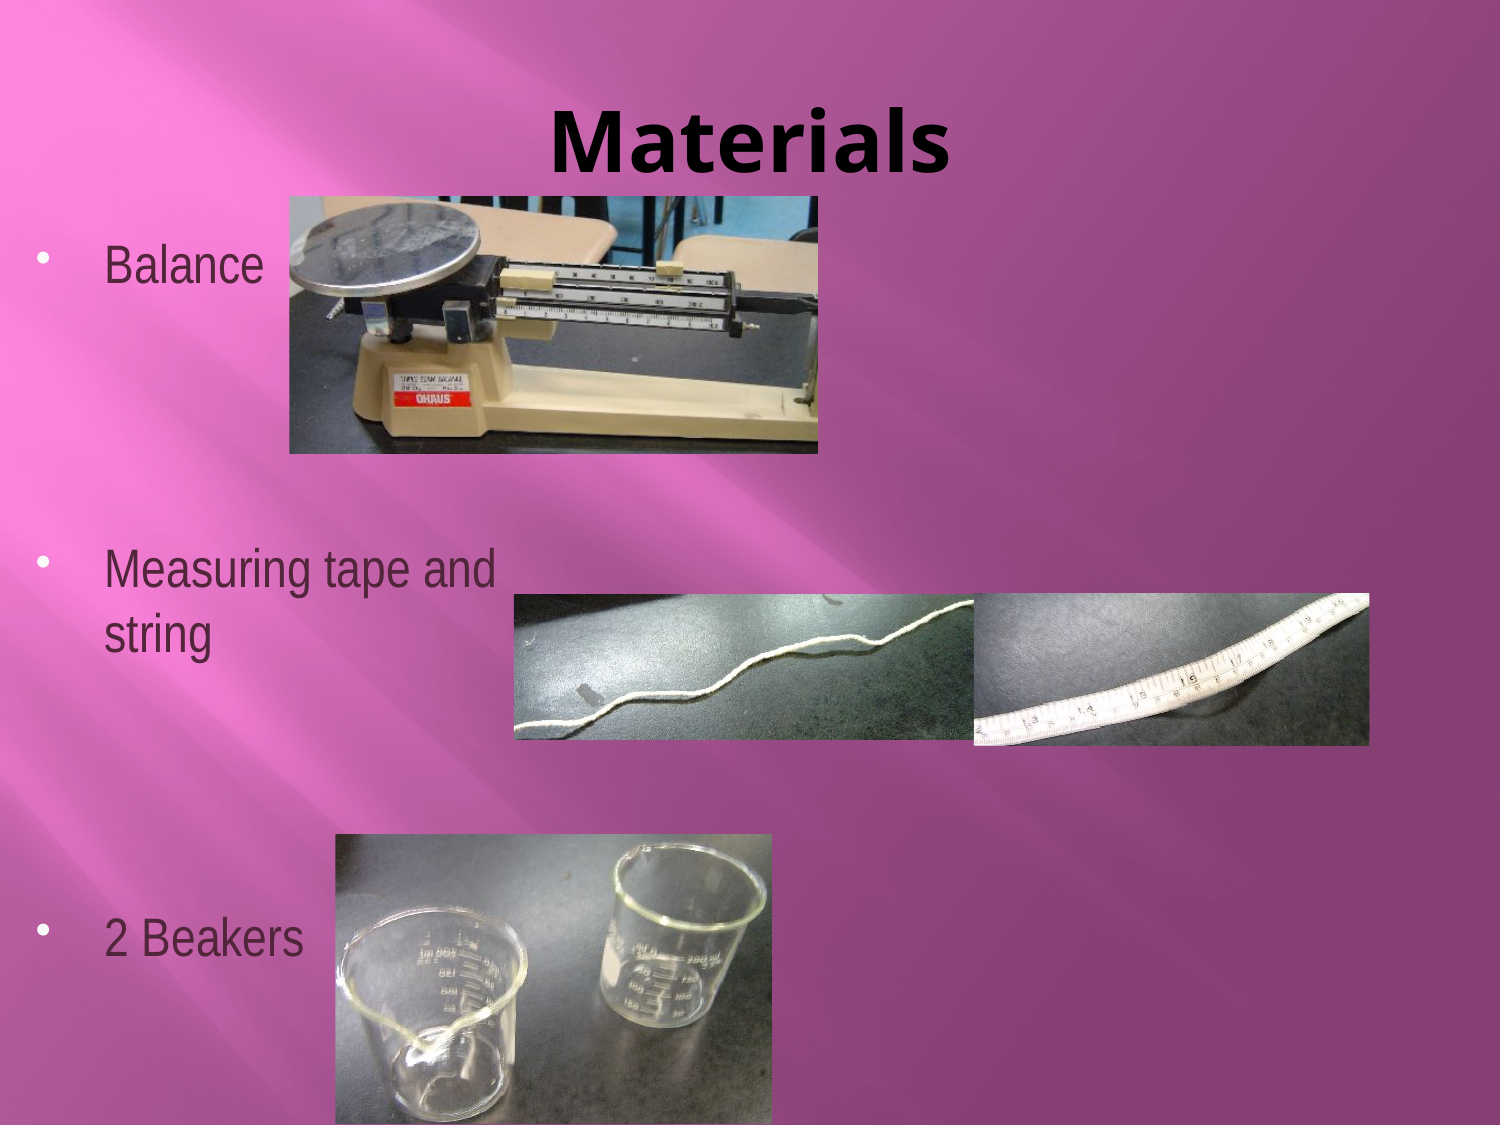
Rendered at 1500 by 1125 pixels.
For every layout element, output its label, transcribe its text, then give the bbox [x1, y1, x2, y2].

picture [334, 833, 773, 1125]
picture [288, 195, 819, 454]
list Balance Measuring tape and string 2 Beakers [0, 222, 626, 1125]
picture [513, 593, 1370, 746]
title Materials [75, 45, 1425, 233]
